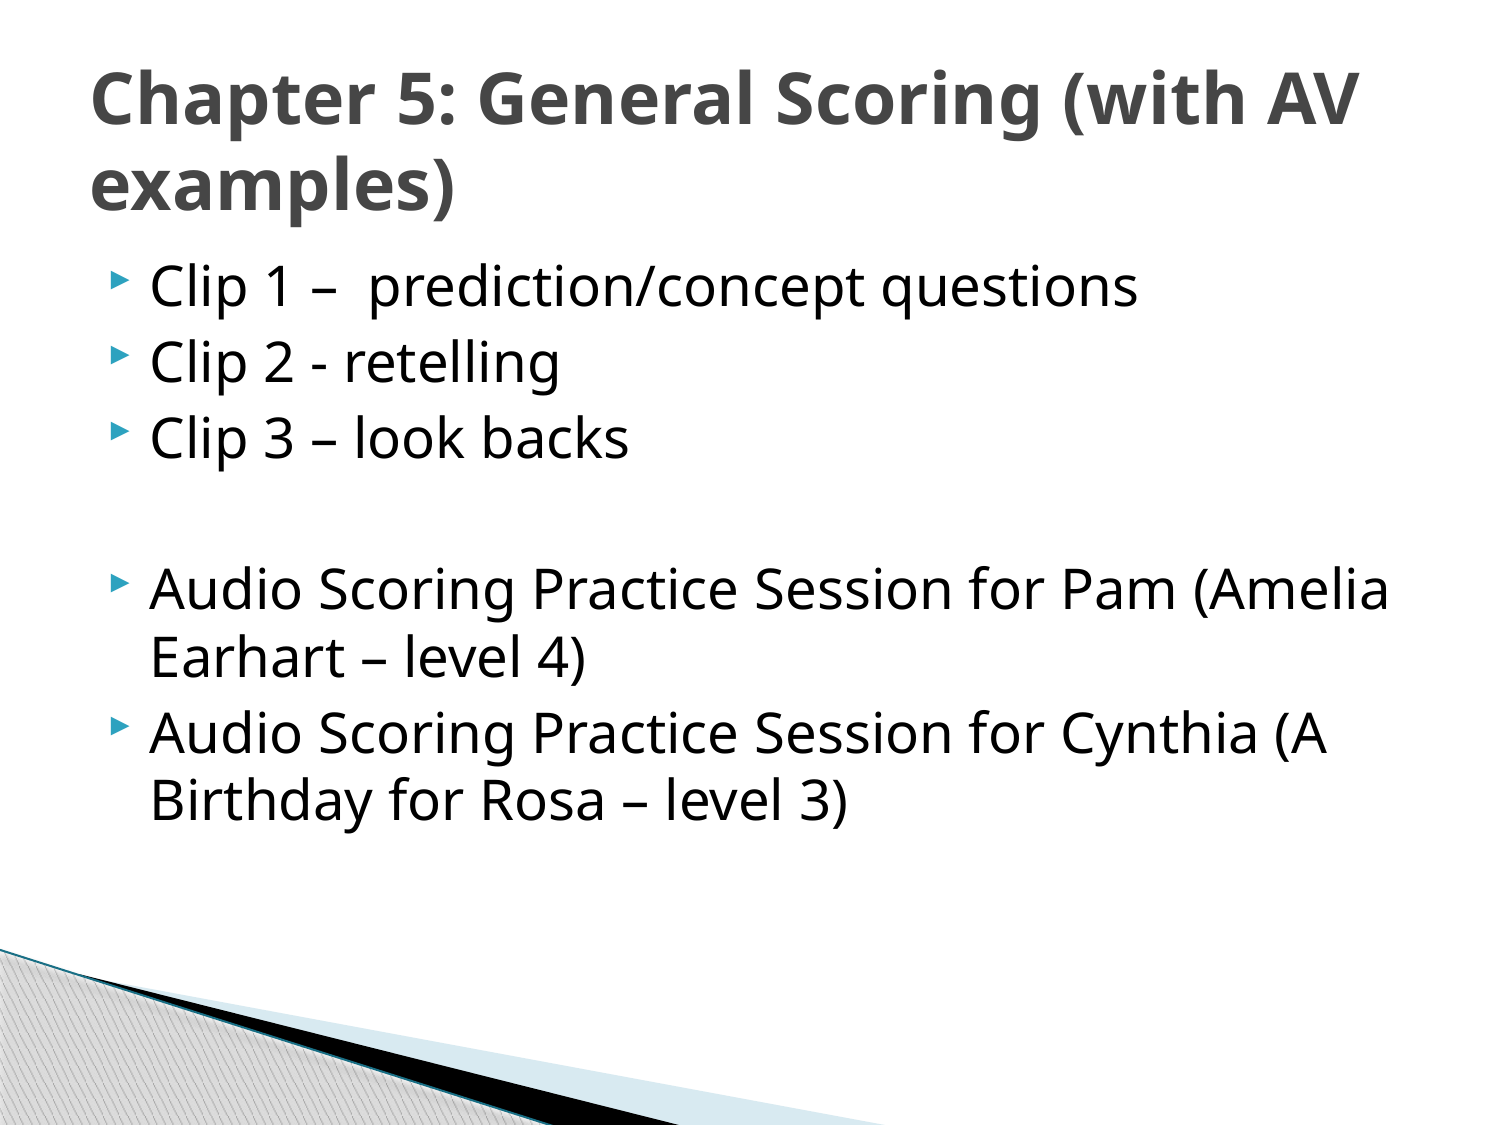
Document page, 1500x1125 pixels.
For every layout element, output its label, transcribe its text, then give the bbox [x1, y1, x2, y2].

title Chapter 5: General Scoring (with AV examples) [75, 45, 1425, 233]
list Clip 1 – prediction/concept questions Clip 2 - retelling Clip 3 – look backs Audio Scoring Practice Session for Pam (Amelia Earhart – level 4) Audio Scoring Practice Session for Cynthia (A Birthday for Rosa – level 3) [75, 243, 1425, 986]
